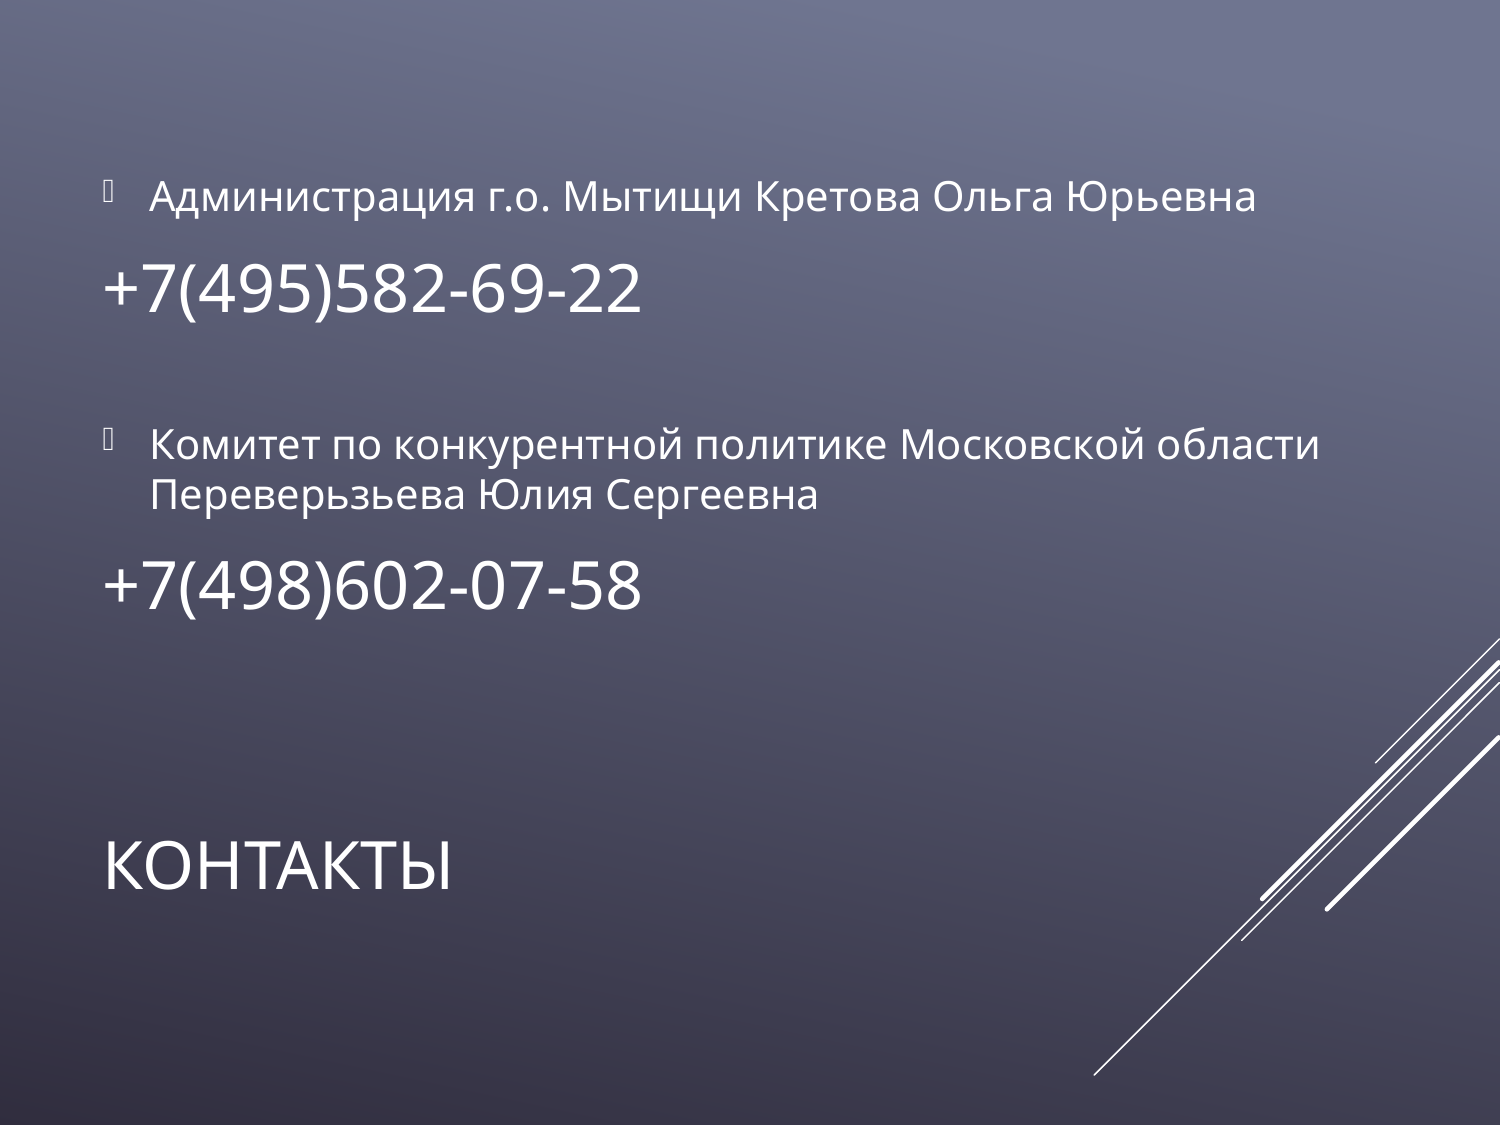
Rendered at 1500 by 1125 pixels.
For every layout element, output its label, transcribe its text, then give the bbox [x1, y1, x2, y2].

title контакты [87, 737, 1163, 988]
list Администрация г.о. Мытищи Кретова Ольга Юрьевна +7(495)582-69-22 Комитет по конкурентной политике Московской области Переверьзьева Юлия Сергеевна +7(498)602-07-58 [87, 87, 1377, 706]
